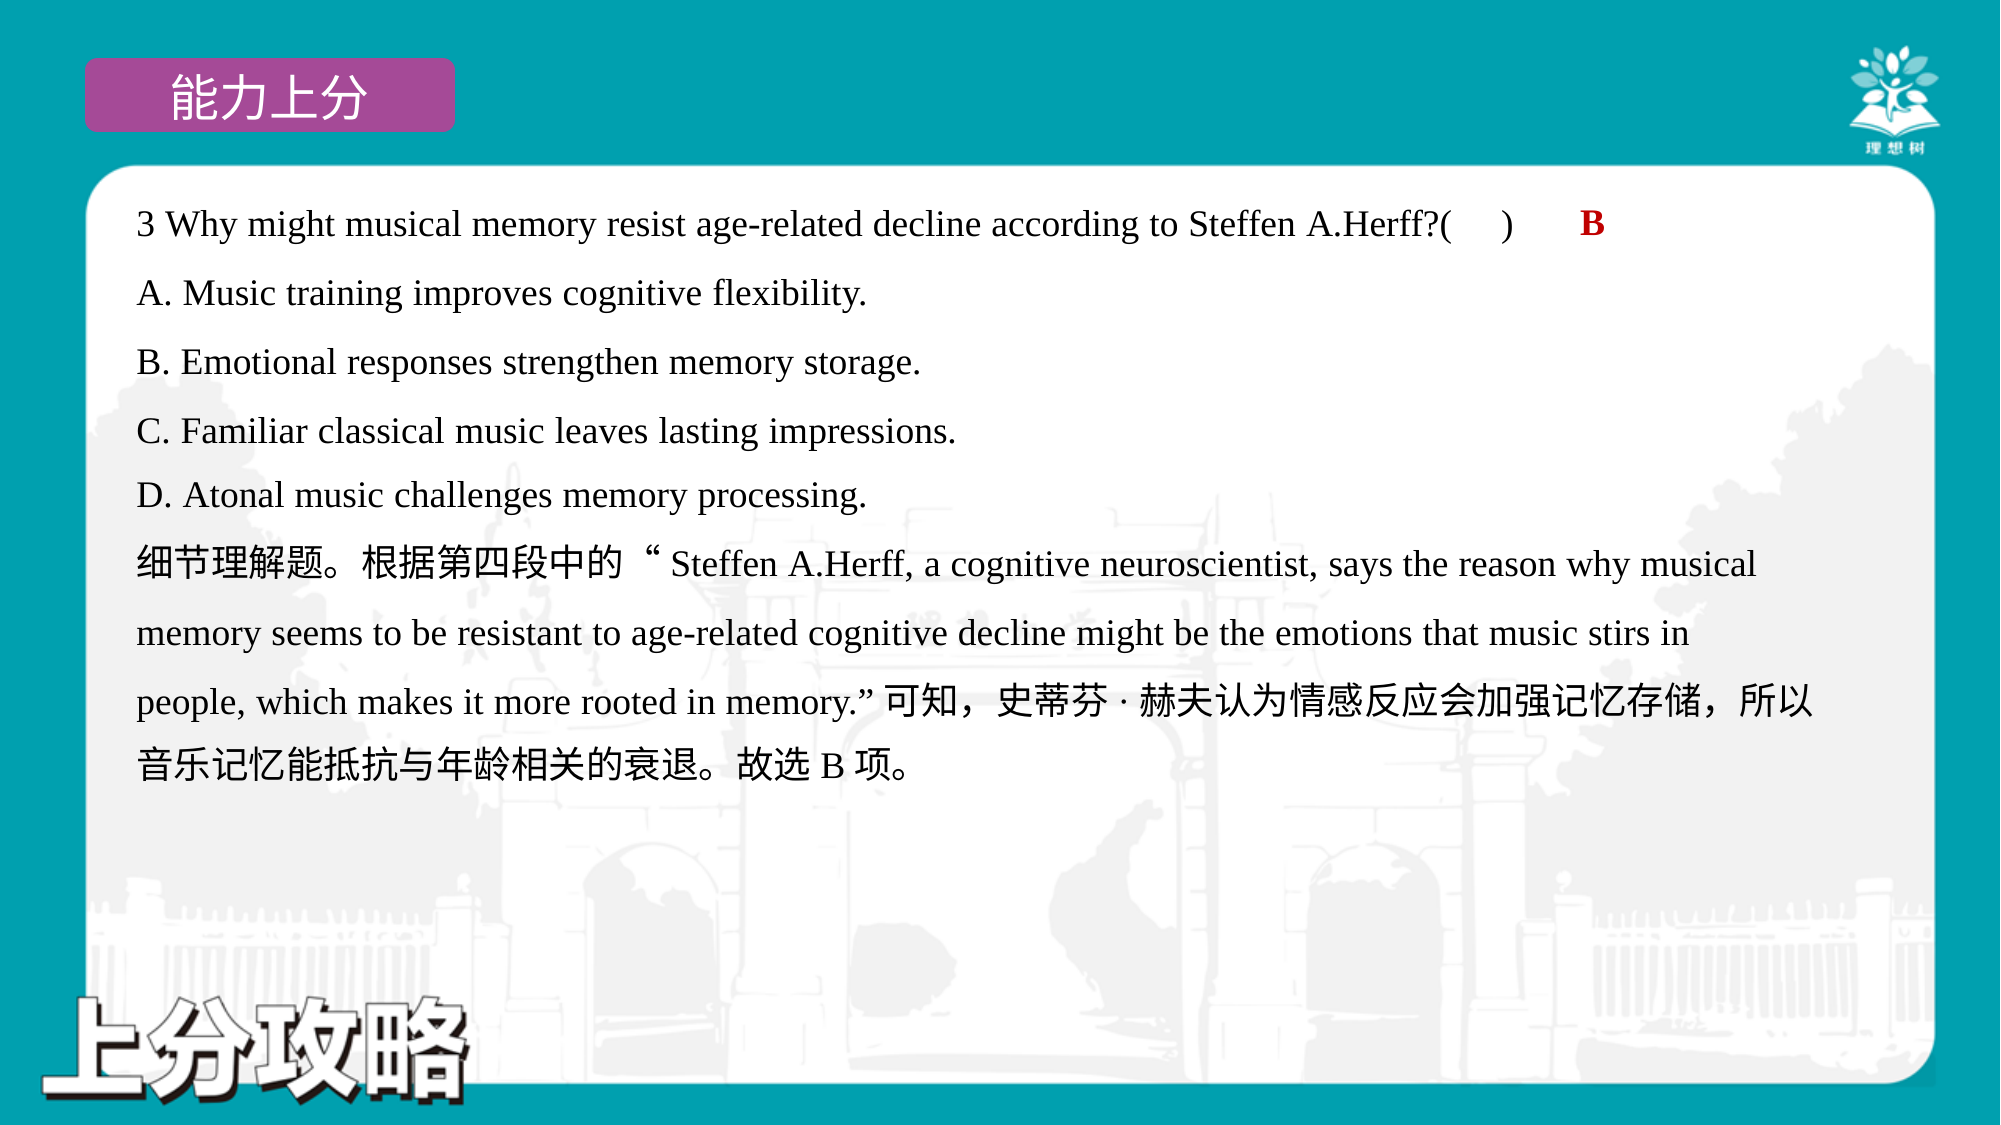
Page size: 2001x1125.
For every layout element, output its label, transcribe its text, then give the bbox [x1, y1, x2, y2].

text_box B [1566, 176, 1619, 236]
text_box 3 Why might musical memory resist age-related decline according to Steffen A.Herff?( ) [136, 176, 1865, 237]
text_box 细节理解题。根据第四段中的“Steffen A.Herff, a cognitive neuroscientist, says the reason why musical memory seems to be resistant to age-related cognitive decline might be the emotions that music stirs in people, which makes it more rooted in memory.”可知，史蒂芬·赫夫认为情感反应会加强记忆存储，所以 音乐记忆能抵抗与年龄相关的衰退。故选B项。 [136, 515, 1865, 780]
picture [0, 0, 2000, 1125]
text_box A. Music training improves cognitive flexibility. B. Emotional responses strengthen memory storage. C. Familiar classical music leaves lasting impressions. D. Atonal music challenges memory processing. [136, 244, 1865, 509]
